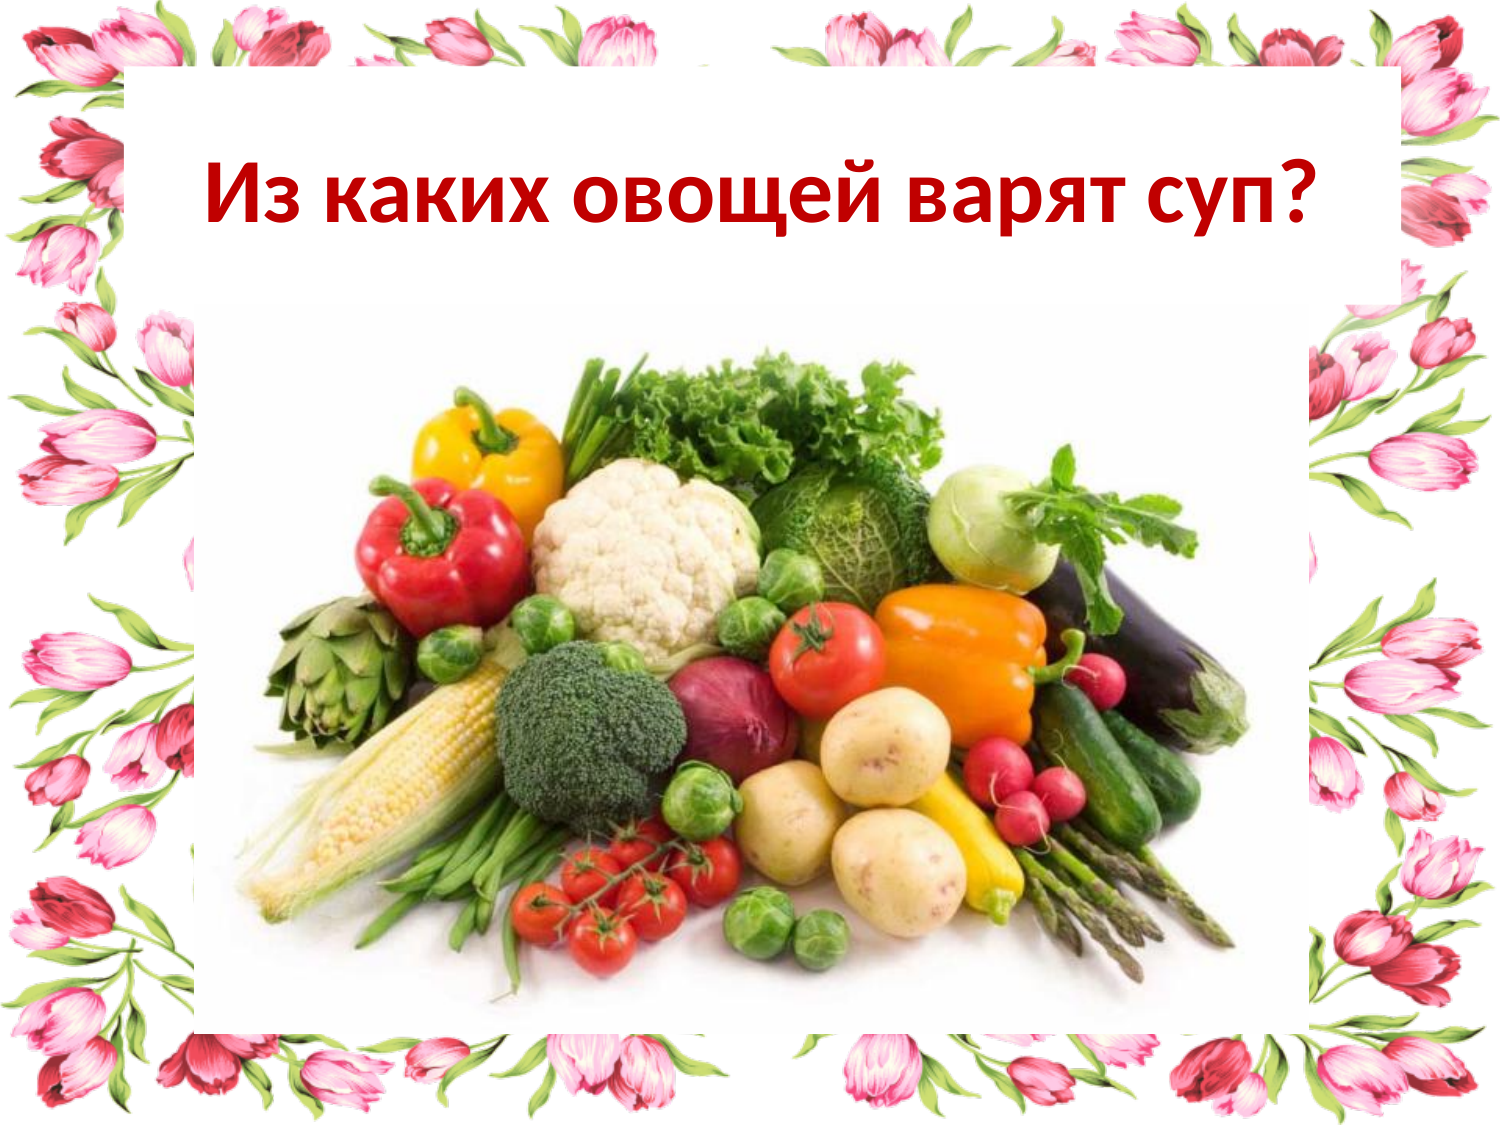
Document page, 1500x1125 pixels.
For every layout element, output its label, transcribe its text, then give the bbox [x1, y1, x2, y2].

picture [0, 0, 1500, 1125]
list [194, 290, 1309, 1034]
text_box Из каких овощей варят суп? [123, 66, 1402, 305]
